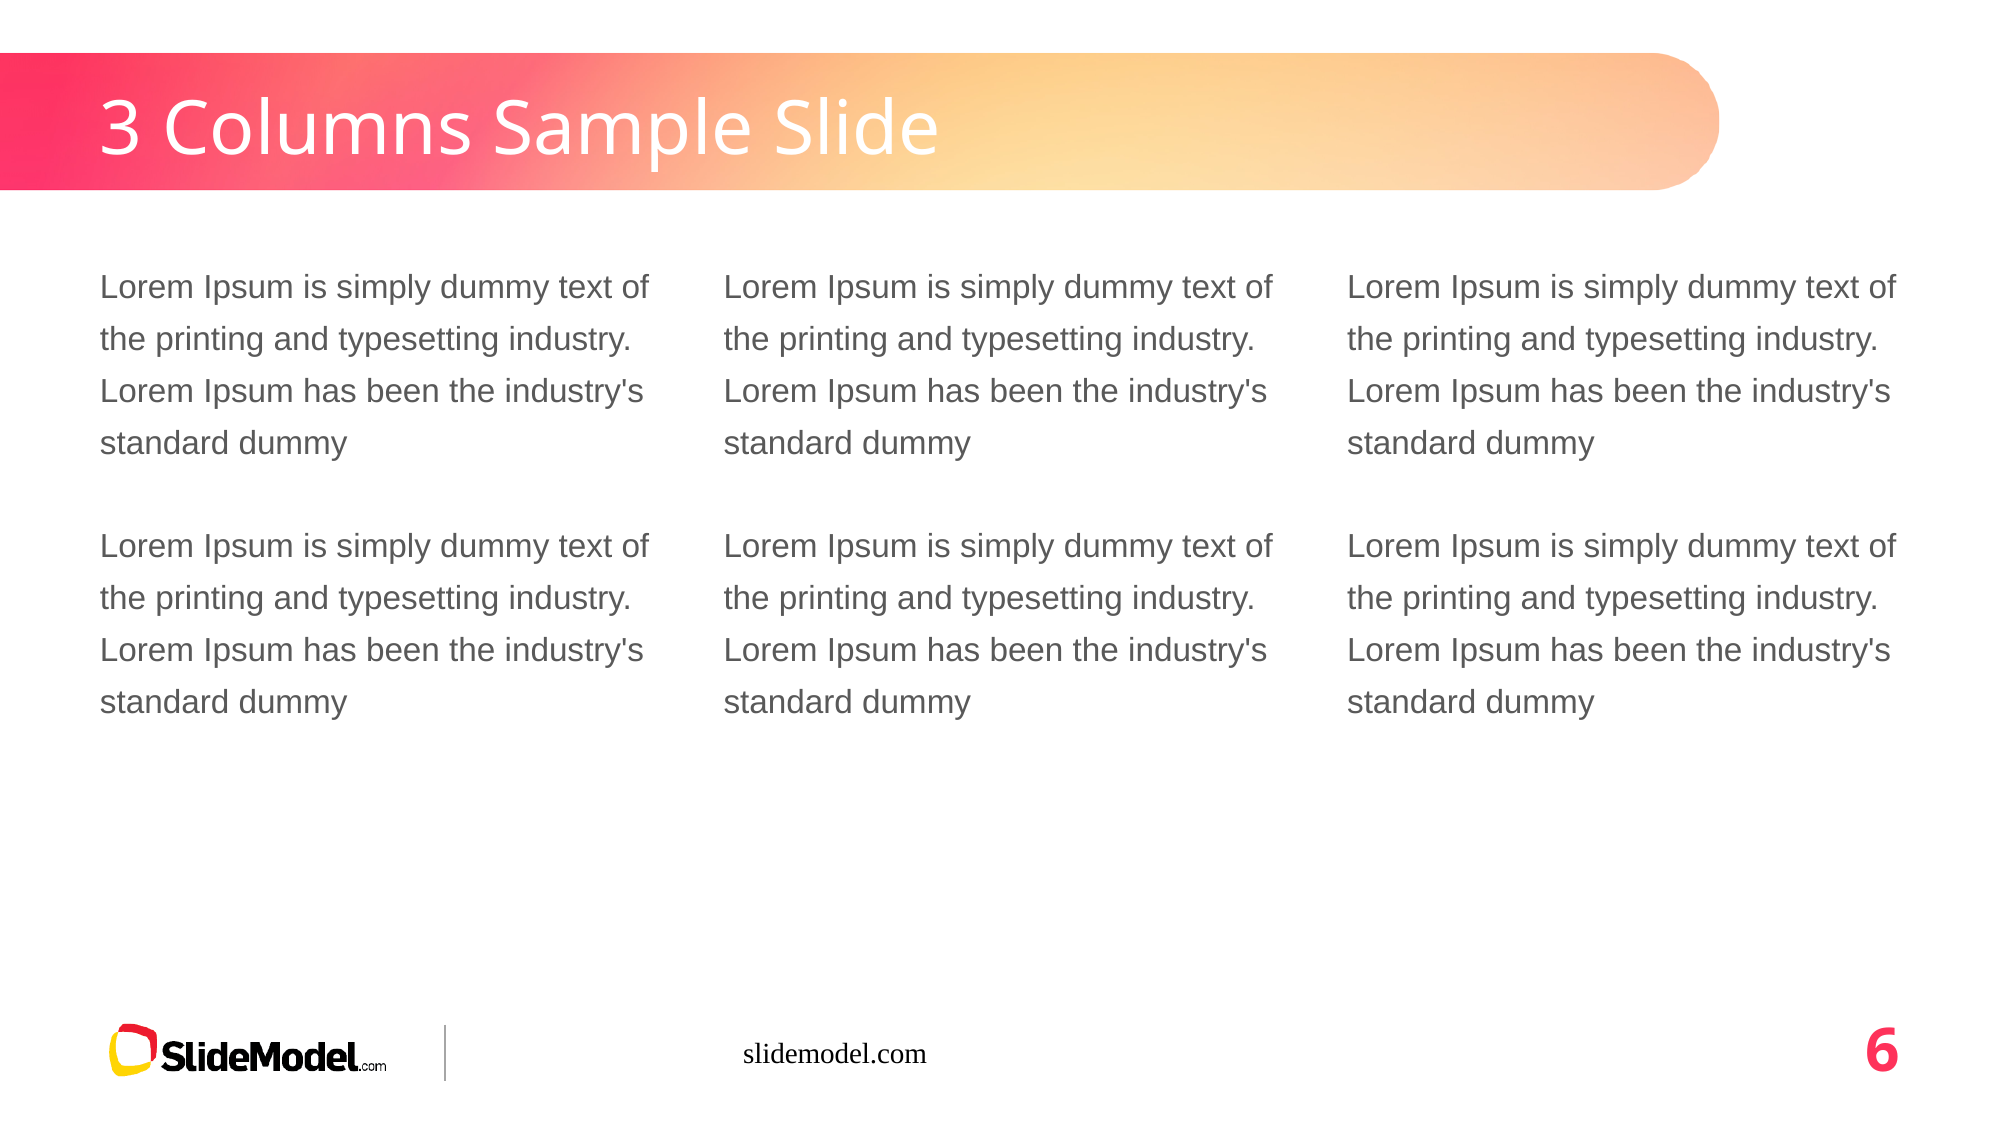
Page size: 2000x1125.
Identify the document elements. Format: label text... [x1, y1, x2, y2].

picture [0, 19, 2000, 226]
picture [99, 1004, 407, 1095]
list Lorem Ipsum is simply dummy text of the printing and typesetting industry. Lorem Ipsum has been the industry's standard dummy Lorem Ipsum is simply dummy text of the printing and typesetting industry. Lorem Ipsum has been the industry's standard dummy [99, 243, 652, 953]
slide_number 6 [1432, 1022, 1900, 1083]
list Lorem Ipsum is simply dummy text of the printing and typesetting industry. Lorem Ipsum has been the industry's standard dummy Lorem Ipsum is simply dummy text of the printing and typesetting industry. Lorem Ipsum has been the industry's standard dummy [1347, 243, 1900, 953]
title 3 Columns Sample Slide [99, 66, 1900, 183]
footer slidemodel.com [518, 1022, 1152, 1083]
list Lorem Ipsum is simply dummy text of the printing and typesetting industry. Lorem Ipsum has been the industry's standard dummy Lorem Ipsum is simply dummy text of the printing and typesetting industry. Lorem Ipsum has been the industry's standard dummy [723, 243, 1275, 953]
